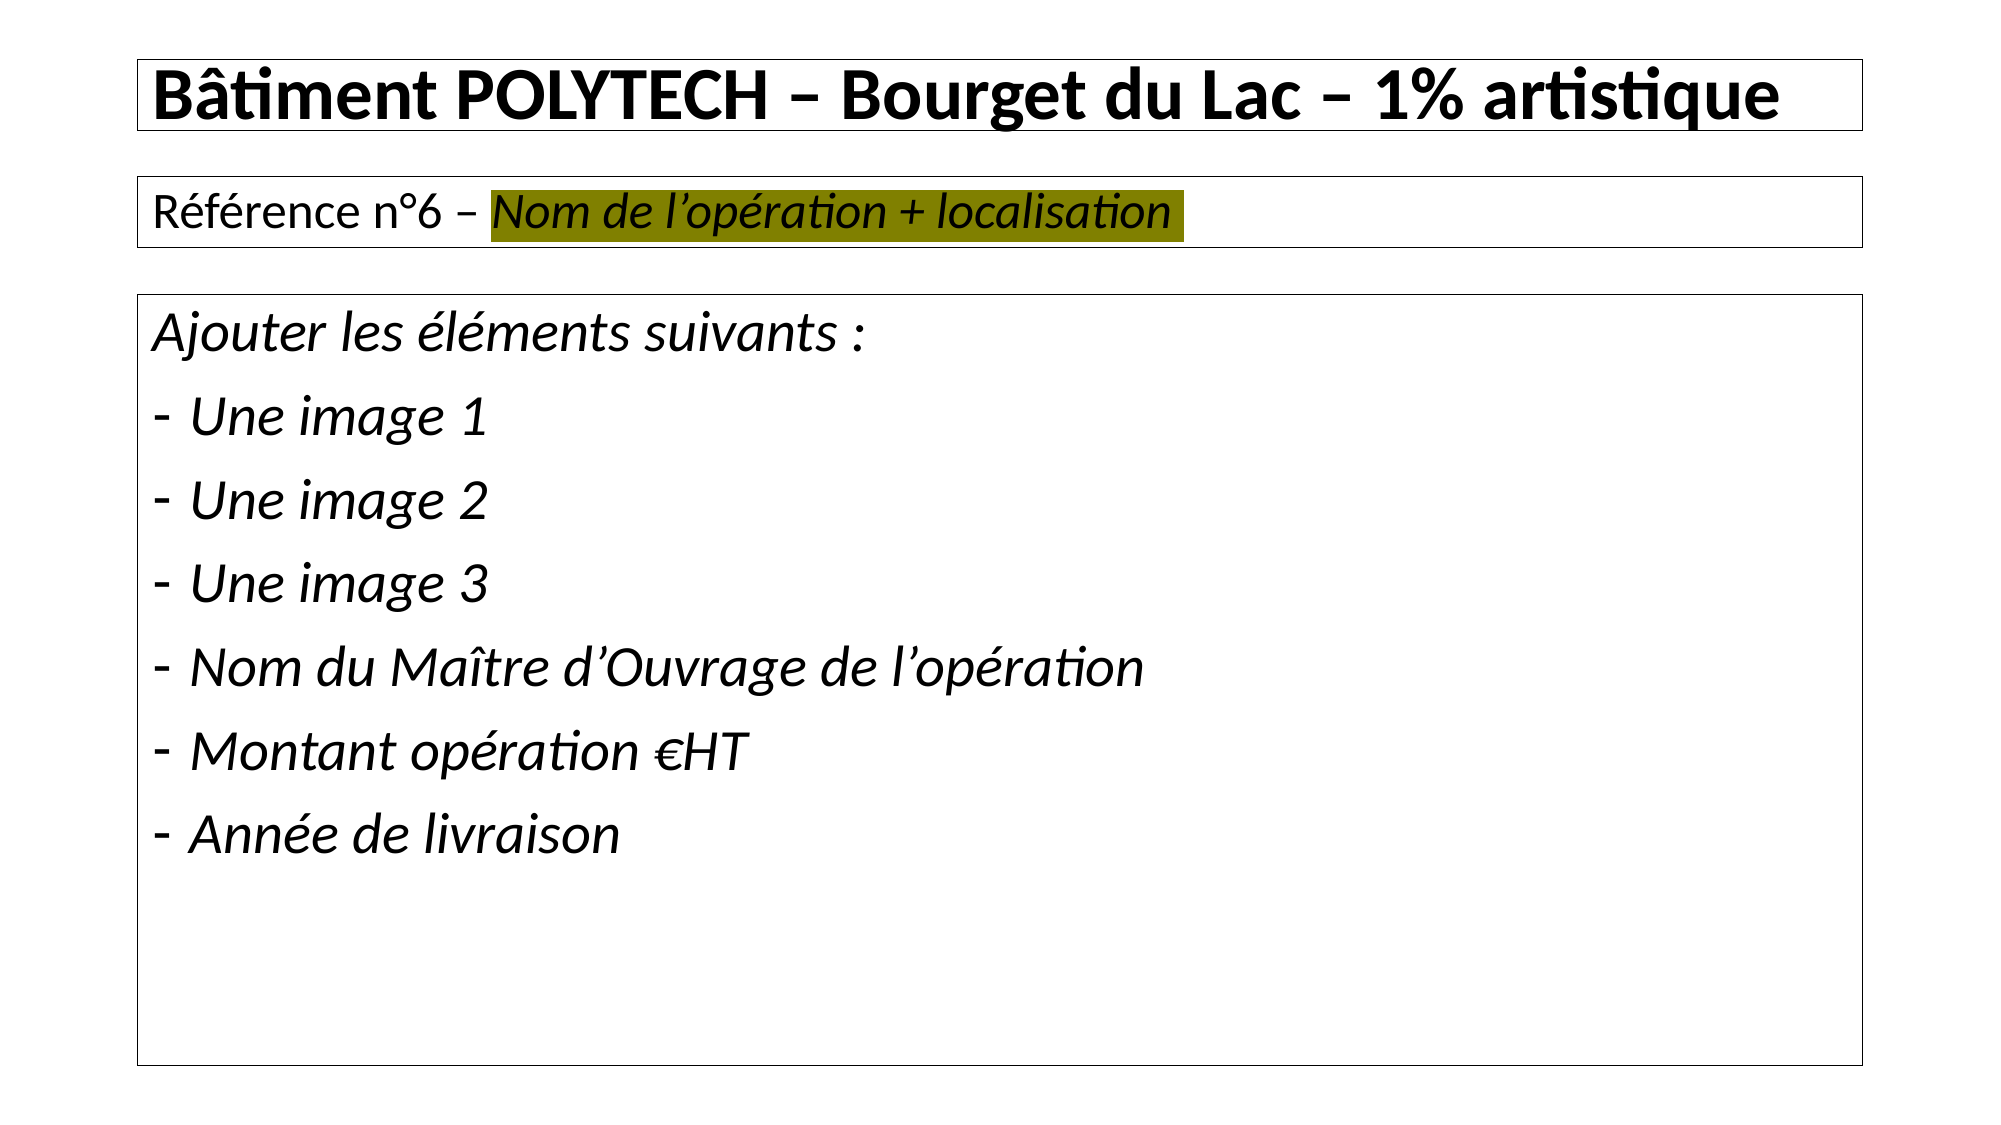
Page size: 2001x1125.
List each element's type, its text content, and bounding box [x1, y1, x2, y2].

list Référence n°6 – Nom de l’opération + localisation [137, 176, 1863, 248]
title Bâtiment POLYTECH – Bourget du Lac – 1% artistique [137, 59, 1863, 131]
text_box Ajouter les éléments suivants : Une image 1 Une image 2 Une image 3 Nom du Maître d’Ouvrage de l’opération Montant opération €HT Année de livraison [137, 294, 1863, 1066]
